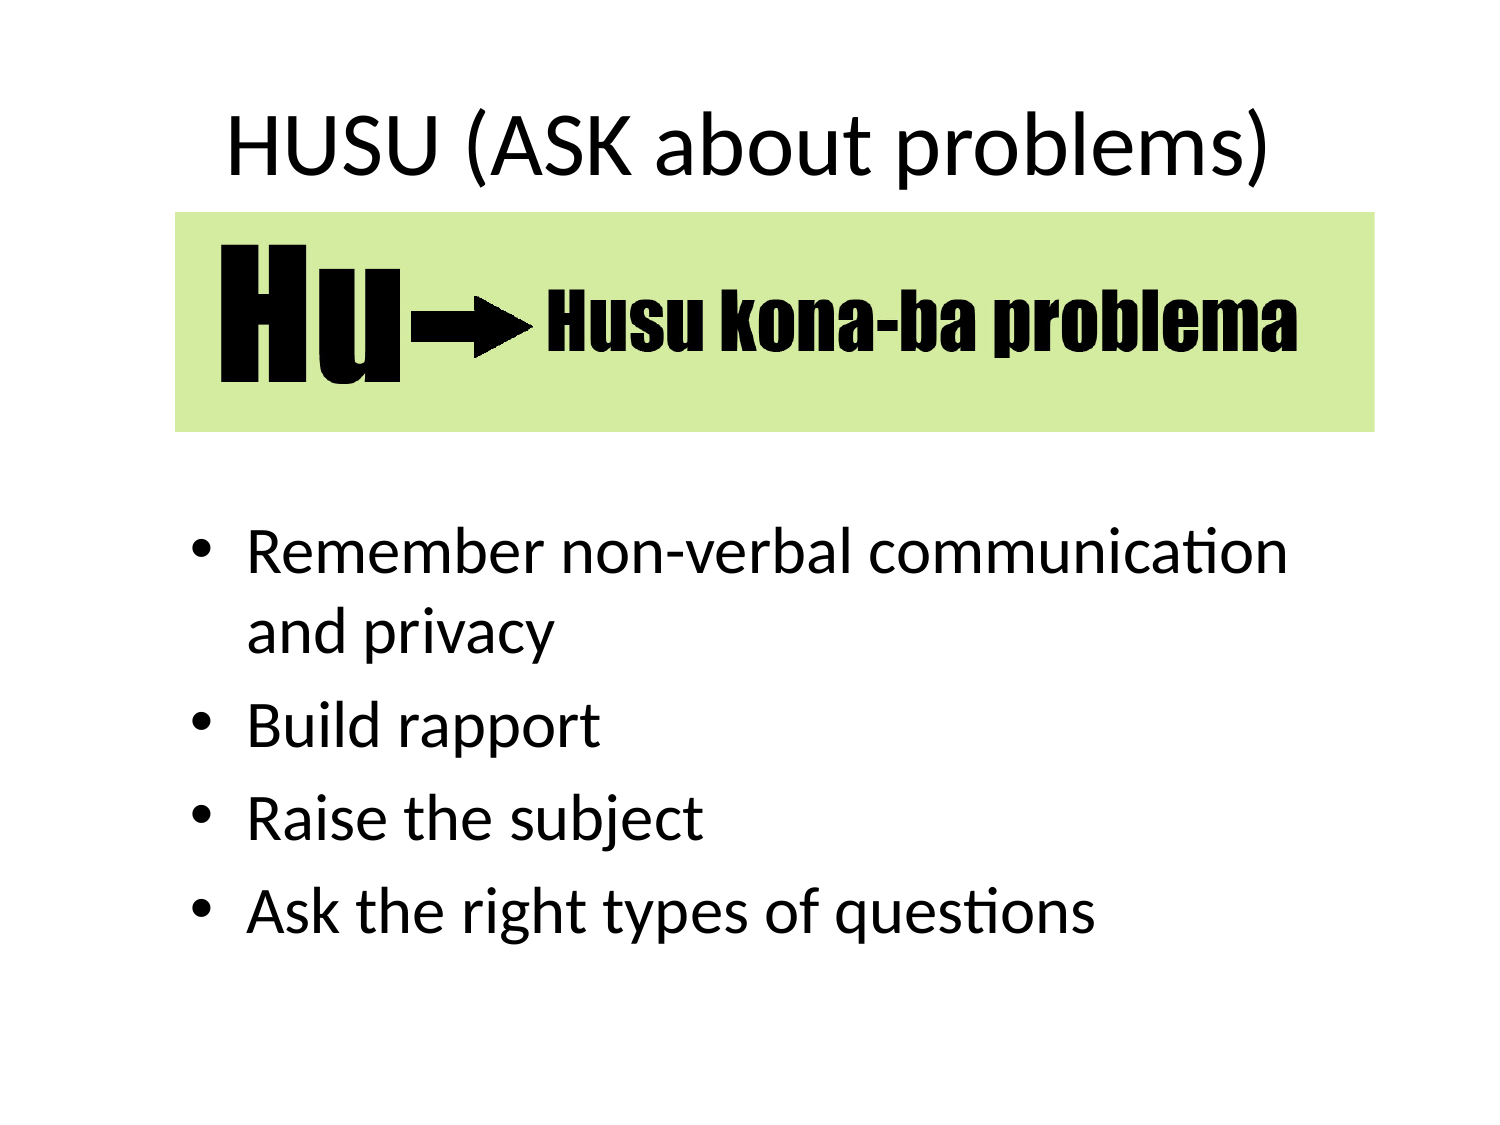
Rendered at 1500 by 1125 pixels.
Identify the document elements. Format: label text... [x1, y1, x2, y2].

title HUSU (ASK about problems) [75, 45, 1425, 233]
text_box Remember non-verbal communication and privacy Build rapport Raise the subject Ask the right types of questions [175, 499, 1408, 955]
picture [174, 211, 1375, 433]
